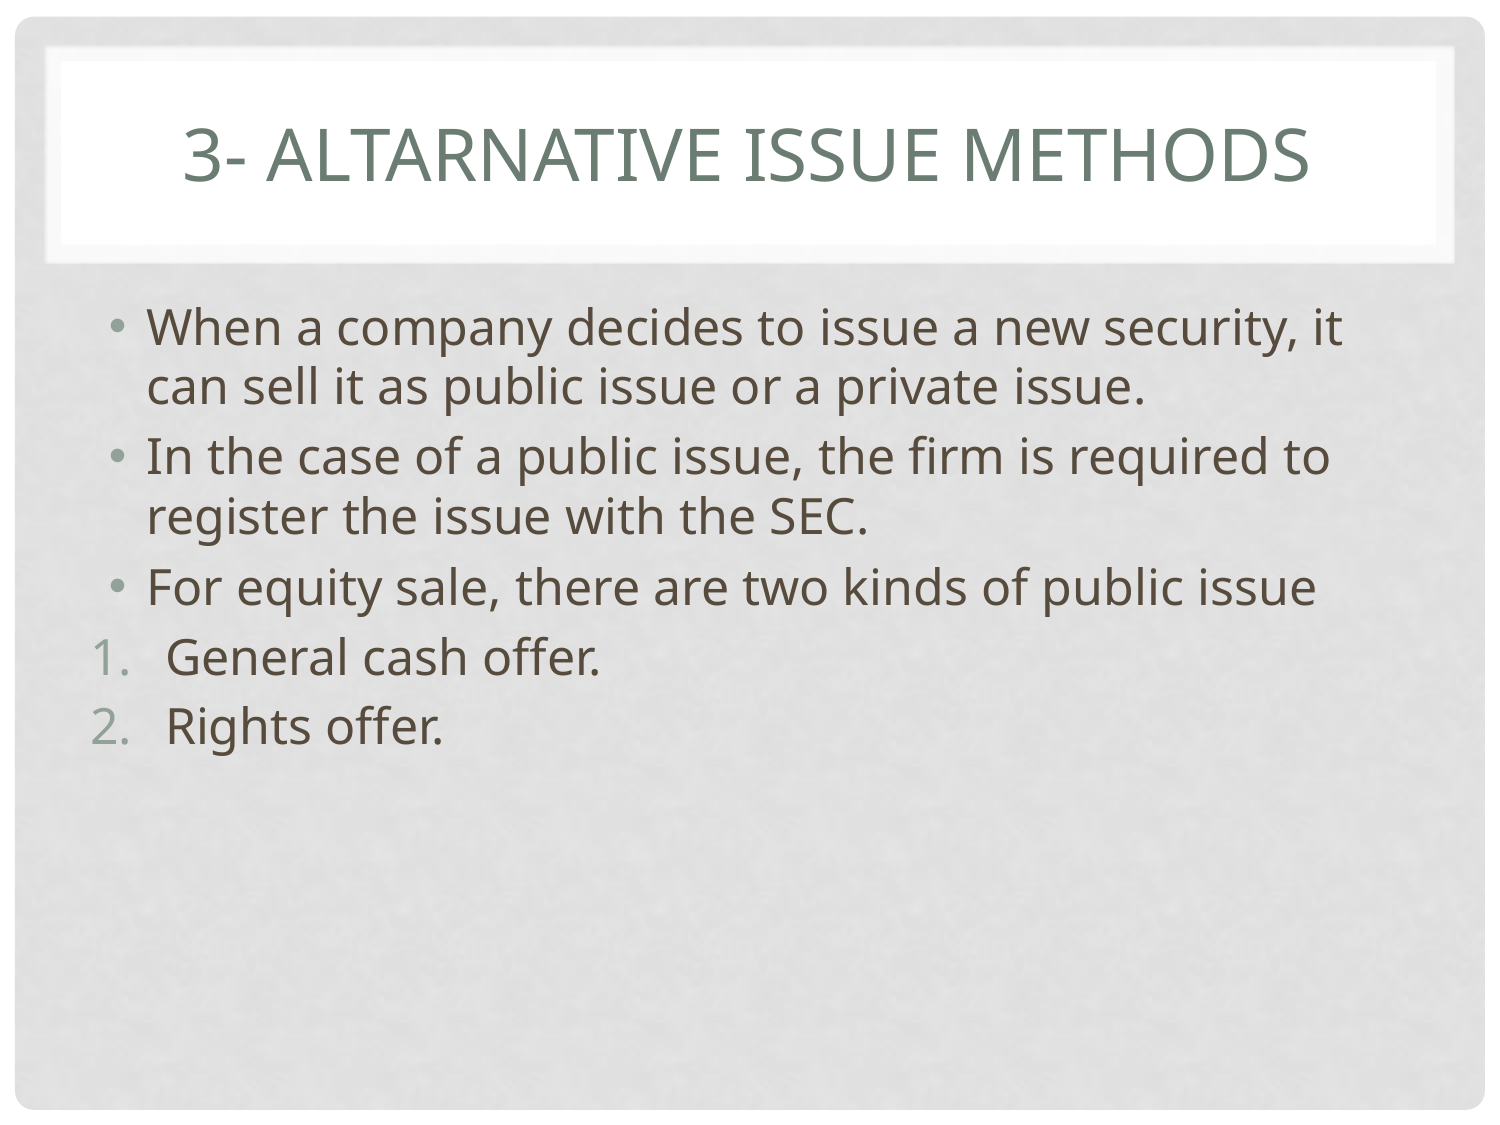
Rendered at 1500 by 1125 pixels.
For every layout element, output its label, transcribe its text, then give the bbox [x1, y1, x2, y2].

title 3- ALTARNATIVE ISSUE METHODS [69, 66, 1425, 238]
list When a company decides to issue a new security, it can sell it as public issue or a private issue. In the case of a public issue, the firm is required to register the issue with the SEC. For equity sale, there are two kinds of public issue General cash offer. Rights offer. [75, 287, 1425, 1065]
